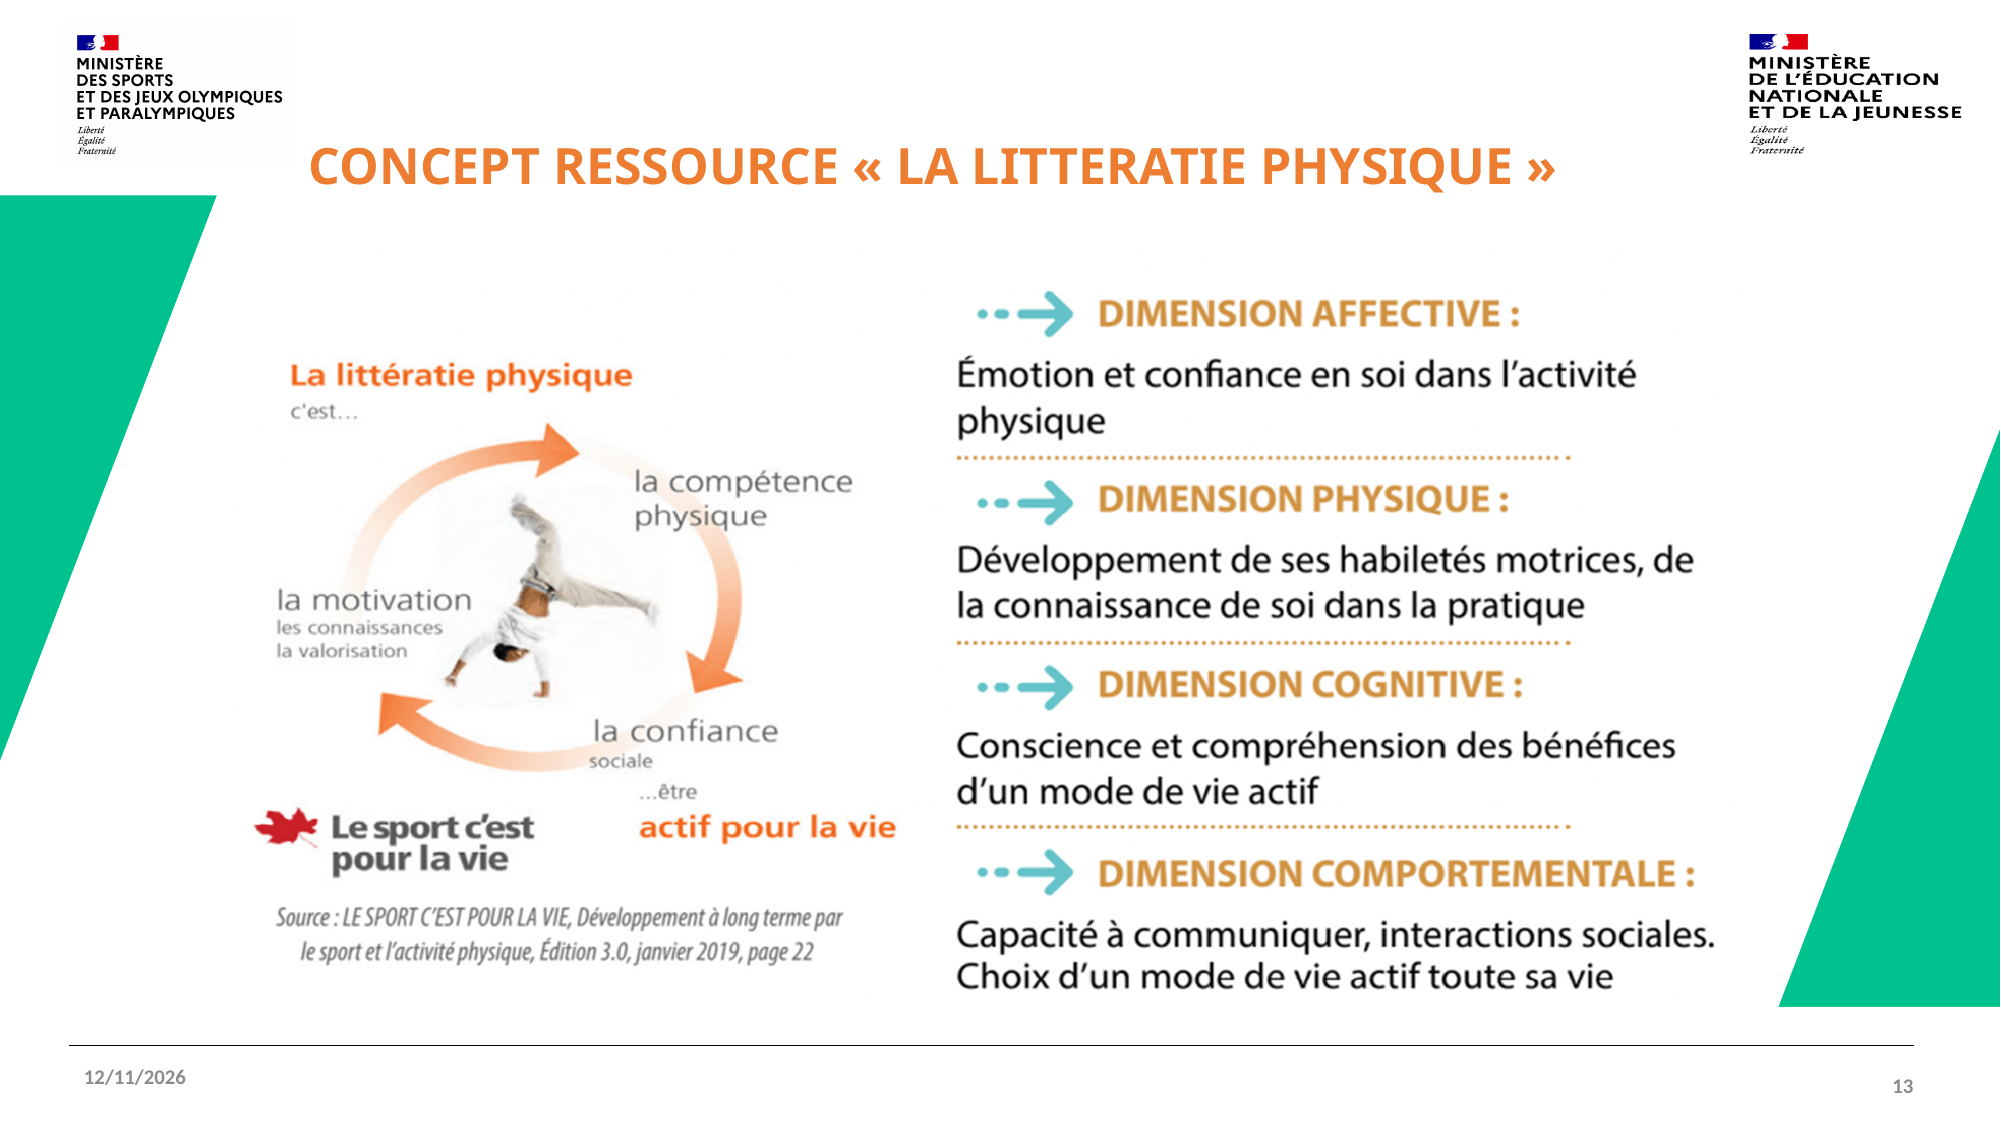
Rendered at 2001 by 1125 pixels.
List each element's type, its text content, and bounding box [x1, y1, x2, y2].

title CONCEPT ressource « la LITTERATIE PHYSIQUE » [294, 94, 1706, 241]
picture [1749, 34, 1963, 155]
picture [212, 241, 1743, 1005]
slide_number 13 [1618, 1046, 1914, 1125]
picture [62, 20, 297, 169]
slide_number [69, 1046, 519, 1107]
